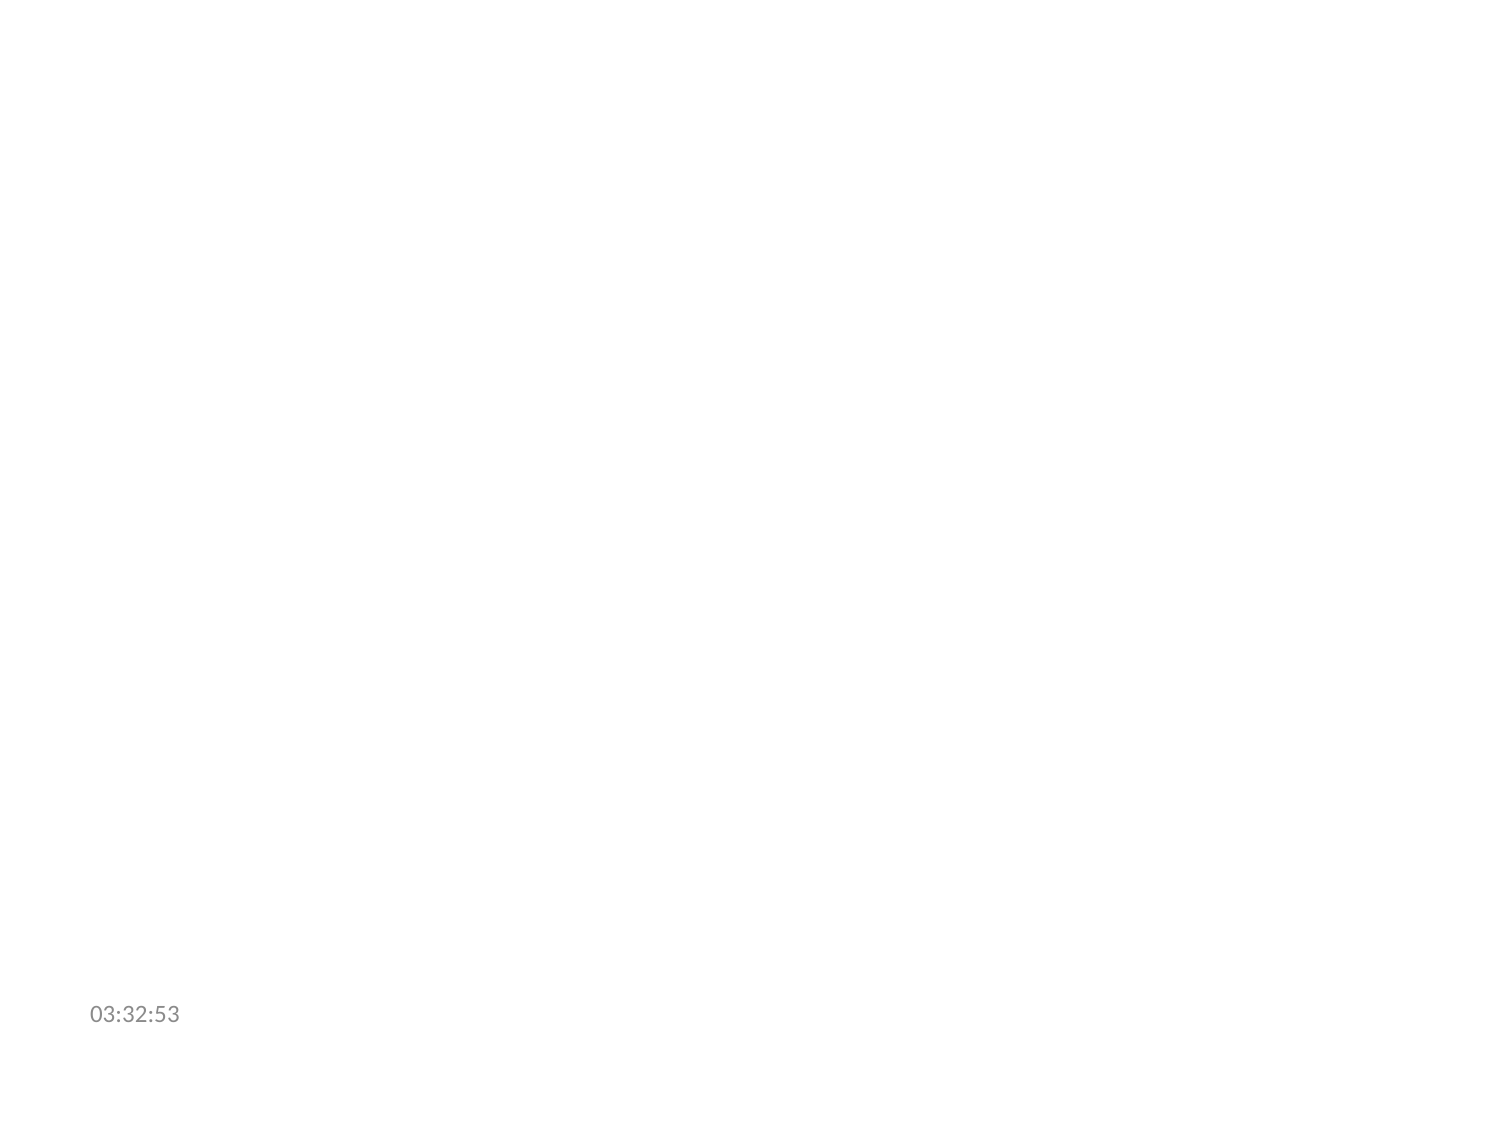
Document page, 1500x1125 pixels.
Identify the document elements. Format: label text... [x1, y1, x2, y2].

text_box 15:35:09 [75, 982, 425, 1043]
